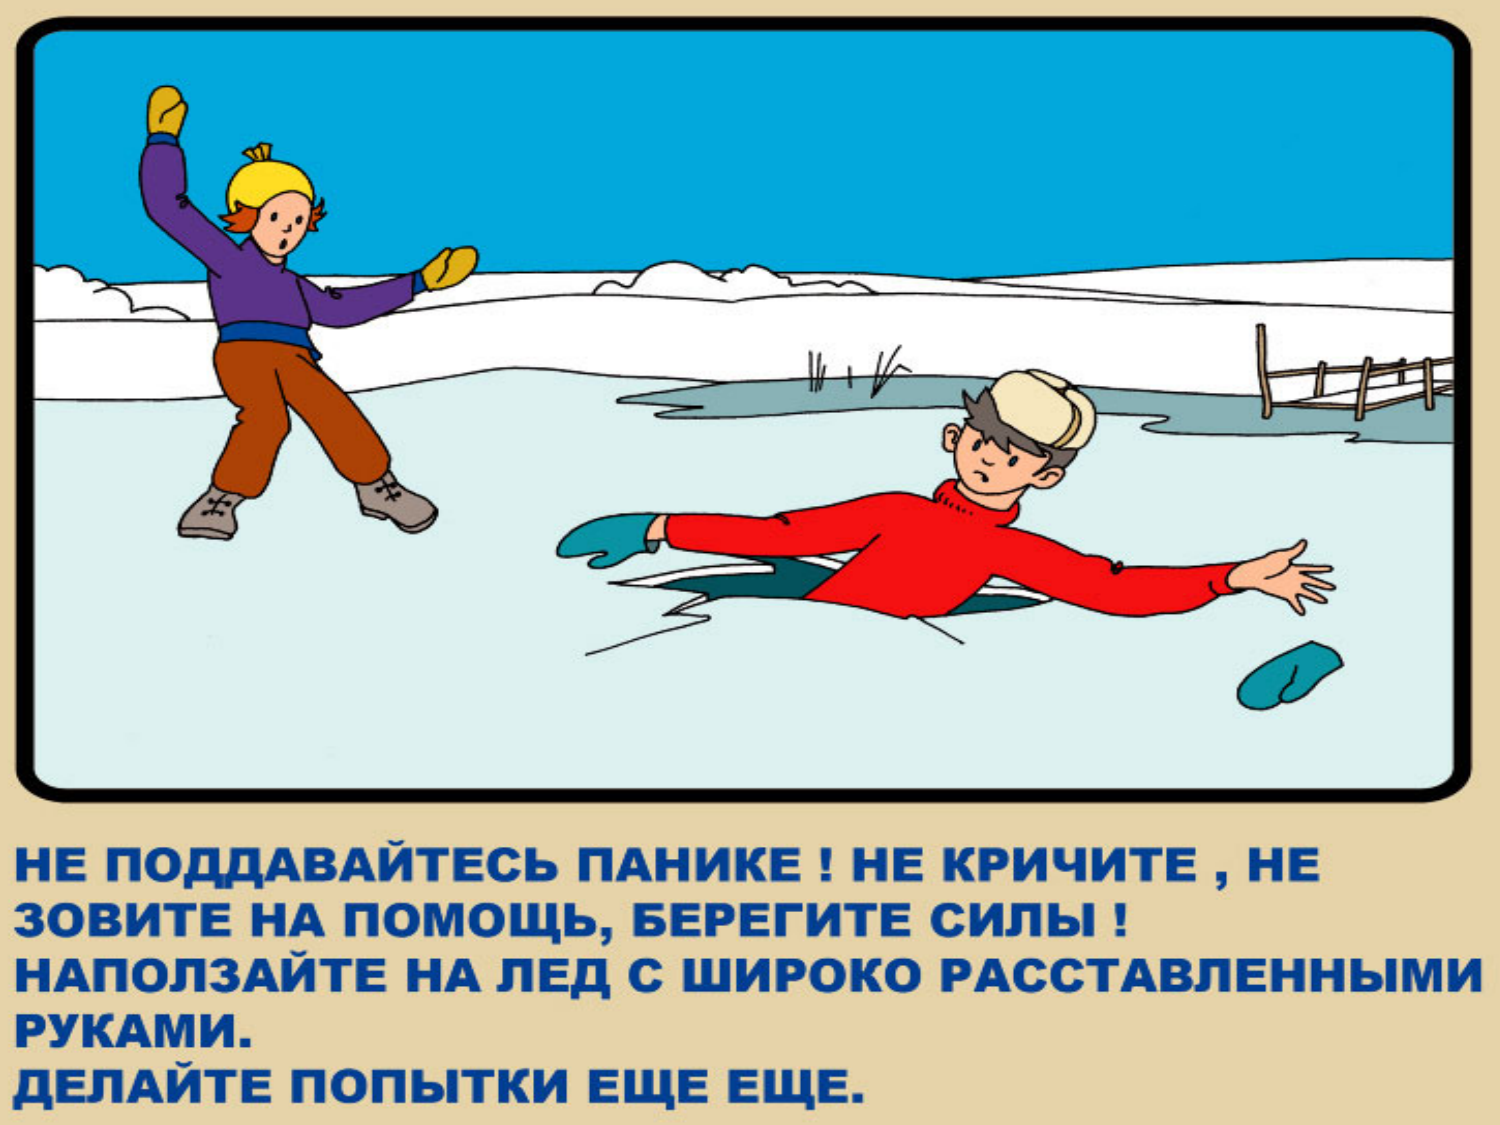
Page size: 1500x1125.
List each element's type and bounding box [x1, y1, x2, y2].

list [0, 0, 1500, 1125]
